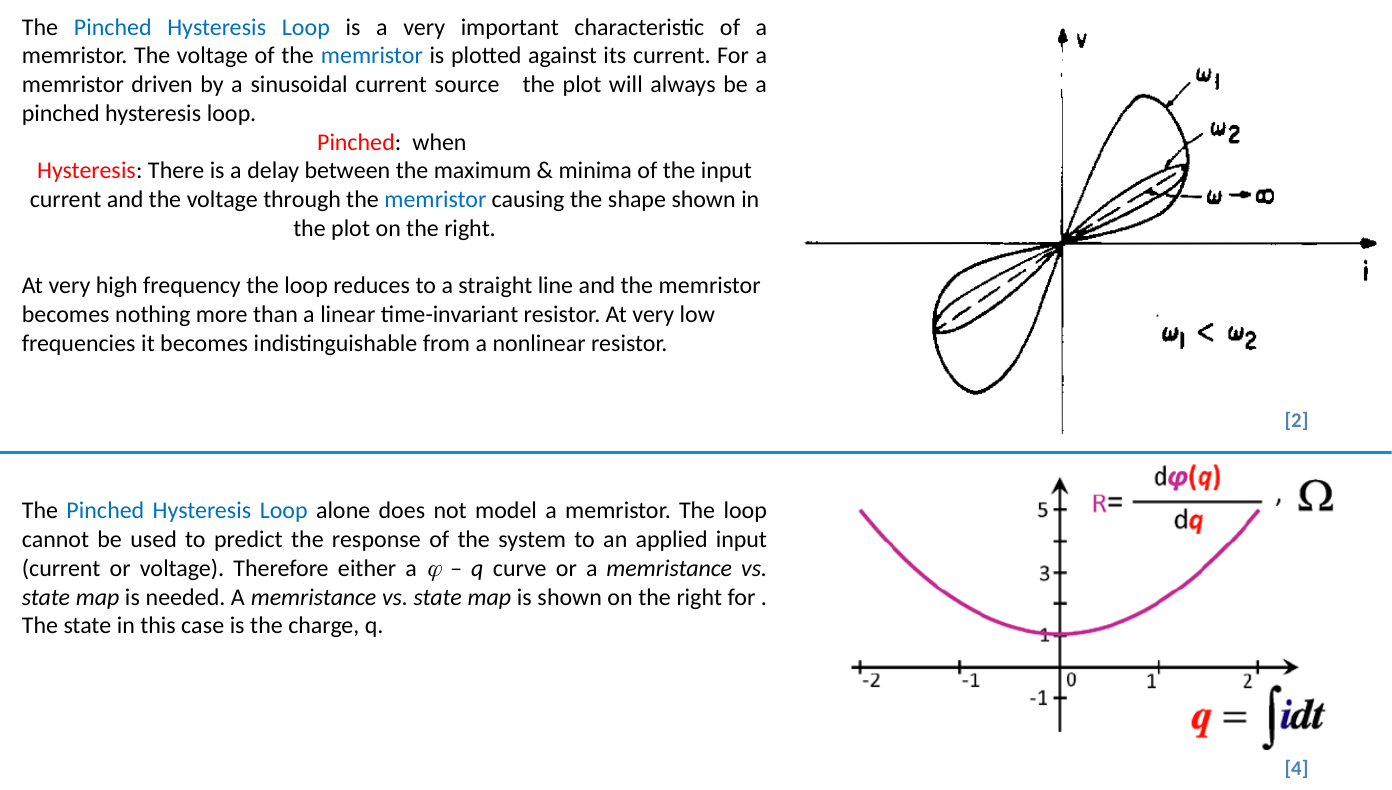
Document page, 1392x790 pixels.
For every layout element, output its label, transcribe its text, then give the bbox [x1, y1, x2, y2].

text_box [4] [1267, 776, 1327, 787]
picture [837, 455, 1351, 769]
picture [795, 11, 1392, 440]
